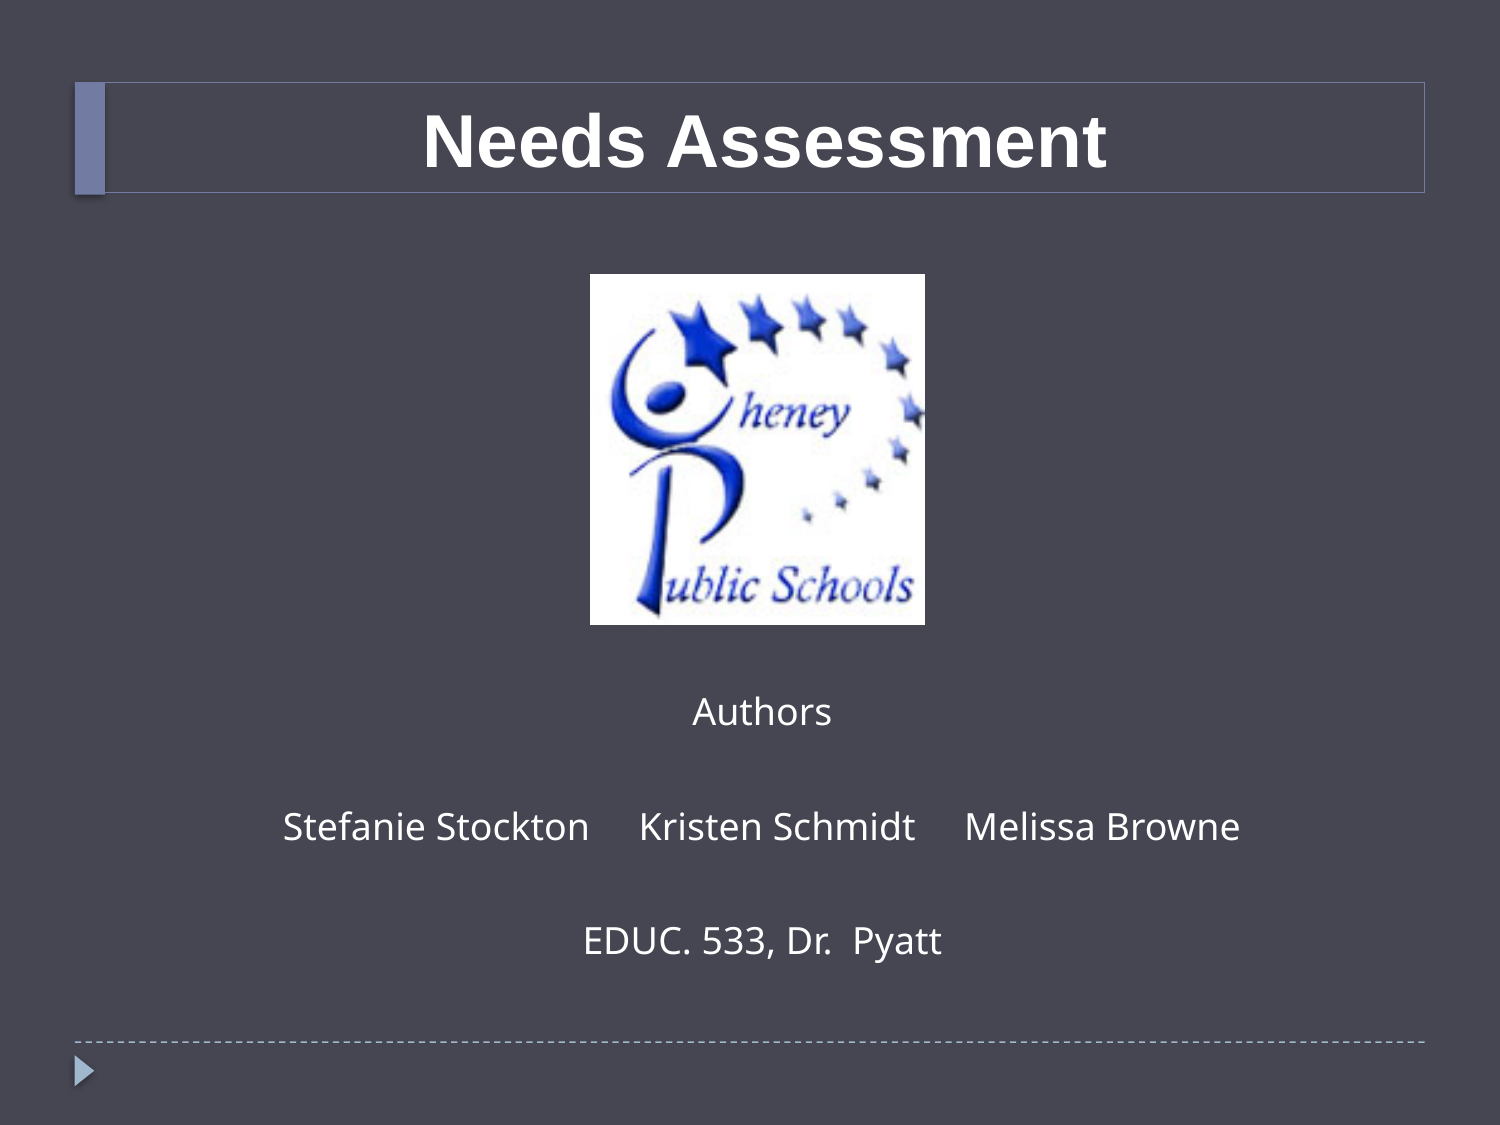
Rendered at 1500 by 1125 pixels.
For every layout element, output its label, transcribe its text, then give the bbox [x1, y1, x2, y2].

picture [589, 274, 926, 626]
title Needs Assessment [75, 82, 1425, 193]
list Authors Stefanie Stockton Kristen Schmidt Melissa Browne EDUC. 533, Dr. Pyatt [87, 662, 1438, 988]
